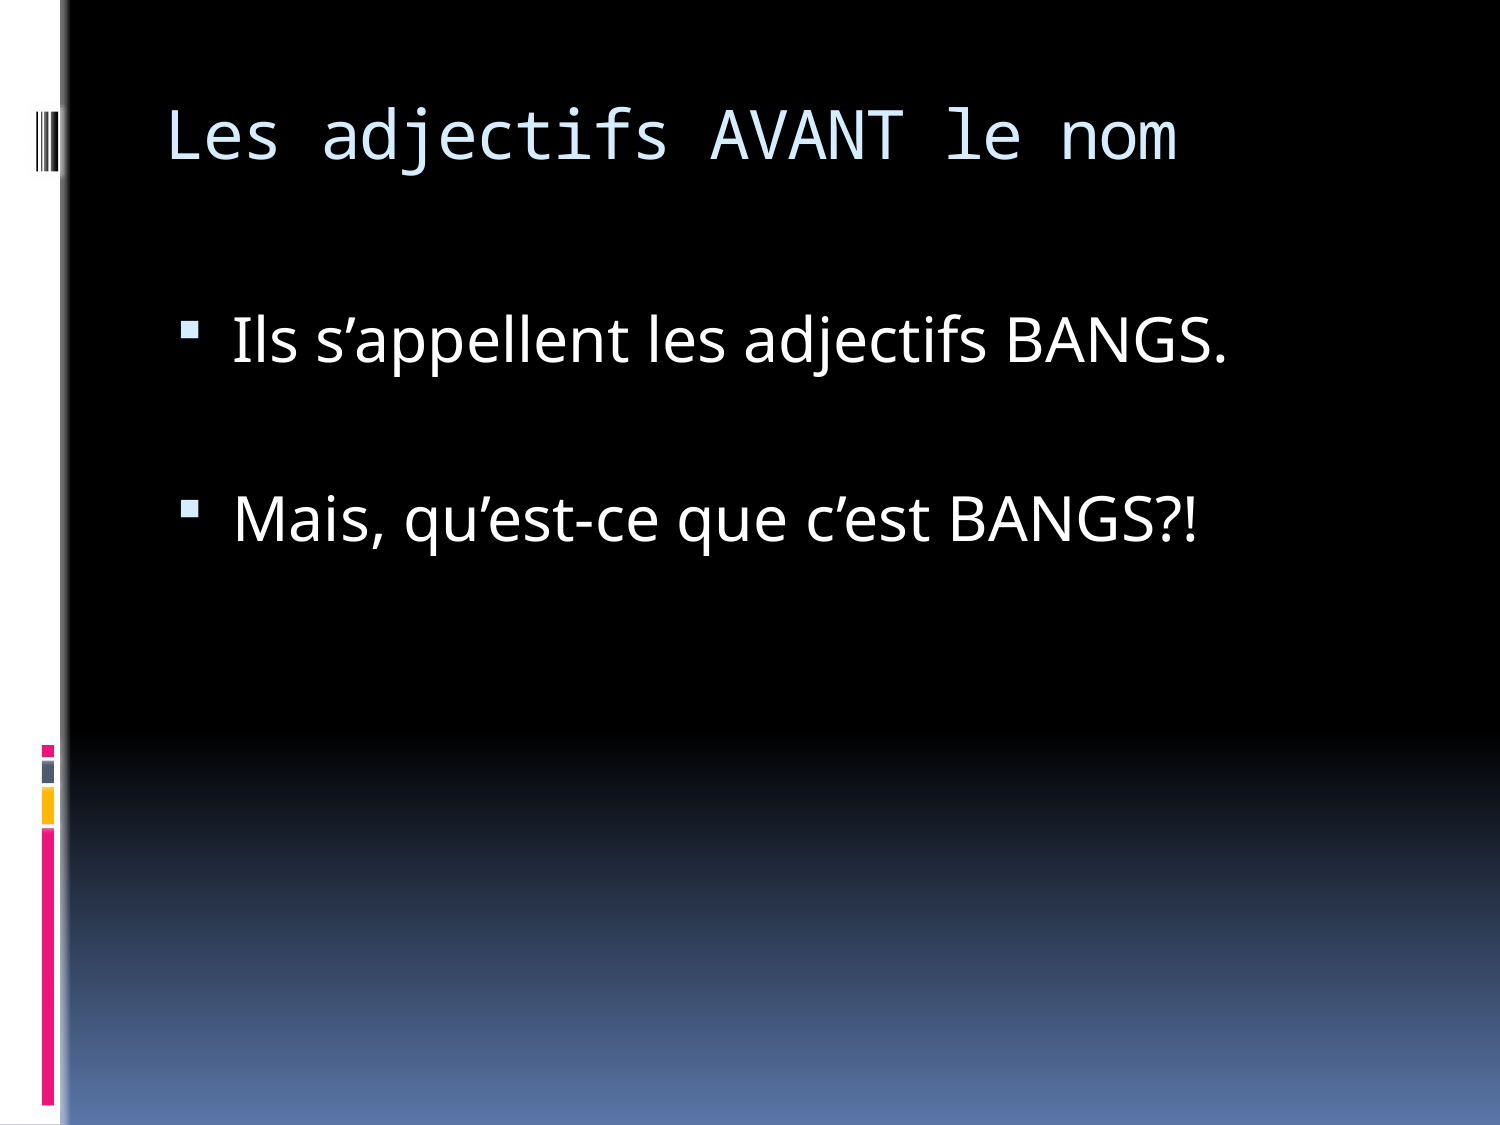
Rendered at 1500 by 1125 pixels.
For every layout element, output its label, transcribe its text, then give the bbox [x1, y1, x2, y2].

list Ils s’appellent les adjectifs BANGS. Mais, qu’est-ce que c’est BANGS?! [150, 292, 1425, 1043]
title Les adjectifs AVANT le nom [150, 83, 1425, 234]
